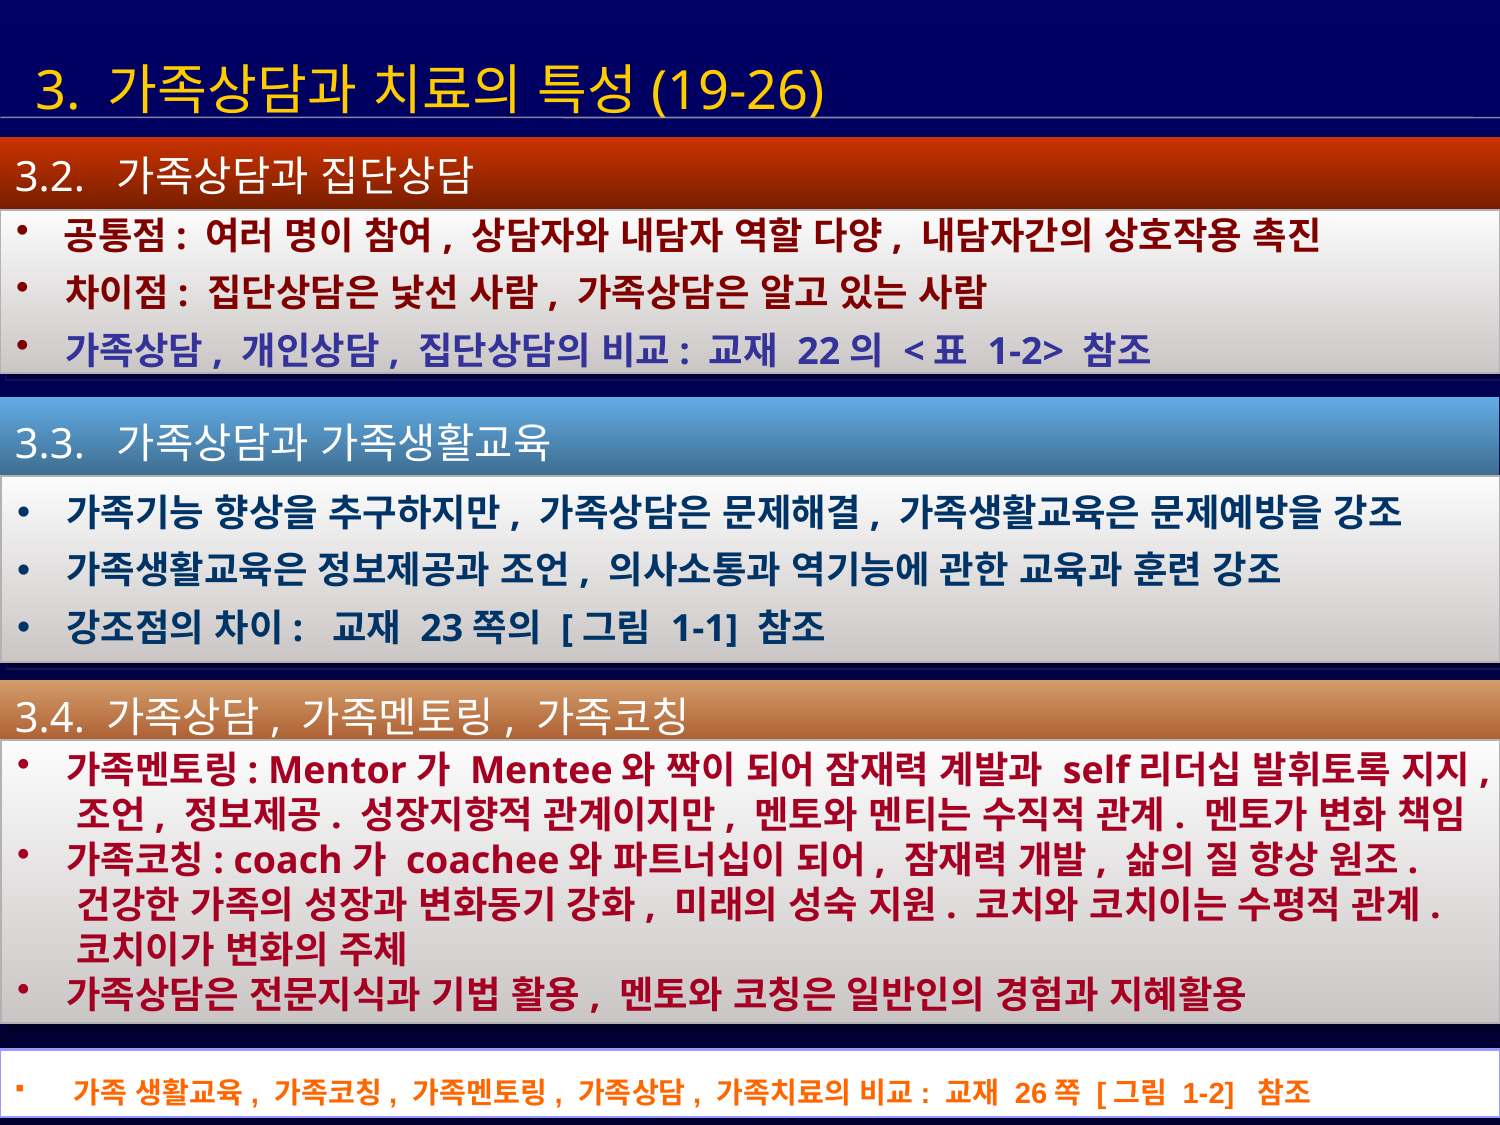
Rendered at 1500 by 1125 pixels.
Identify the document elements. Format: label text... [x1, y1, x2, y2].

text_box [0, 680, 1500, 1024]
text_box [0, 136, 1500, 374]
text_box 3. 가족상담과 치료의 특성(19-26) [20, 48, 841, 117]
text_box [0, 396, 1500, 663]
text_box 가족 생활교육, 가족코칭, 가족멘토링, 가족상담, 가족치료의 비교: 교재 26쪽 [그림 1-2] 참조 [0, 1049, 1500, 1117]
text_box 3. 가족상담과 치료의 특성(19-26) [20, 118, 841, 128]
